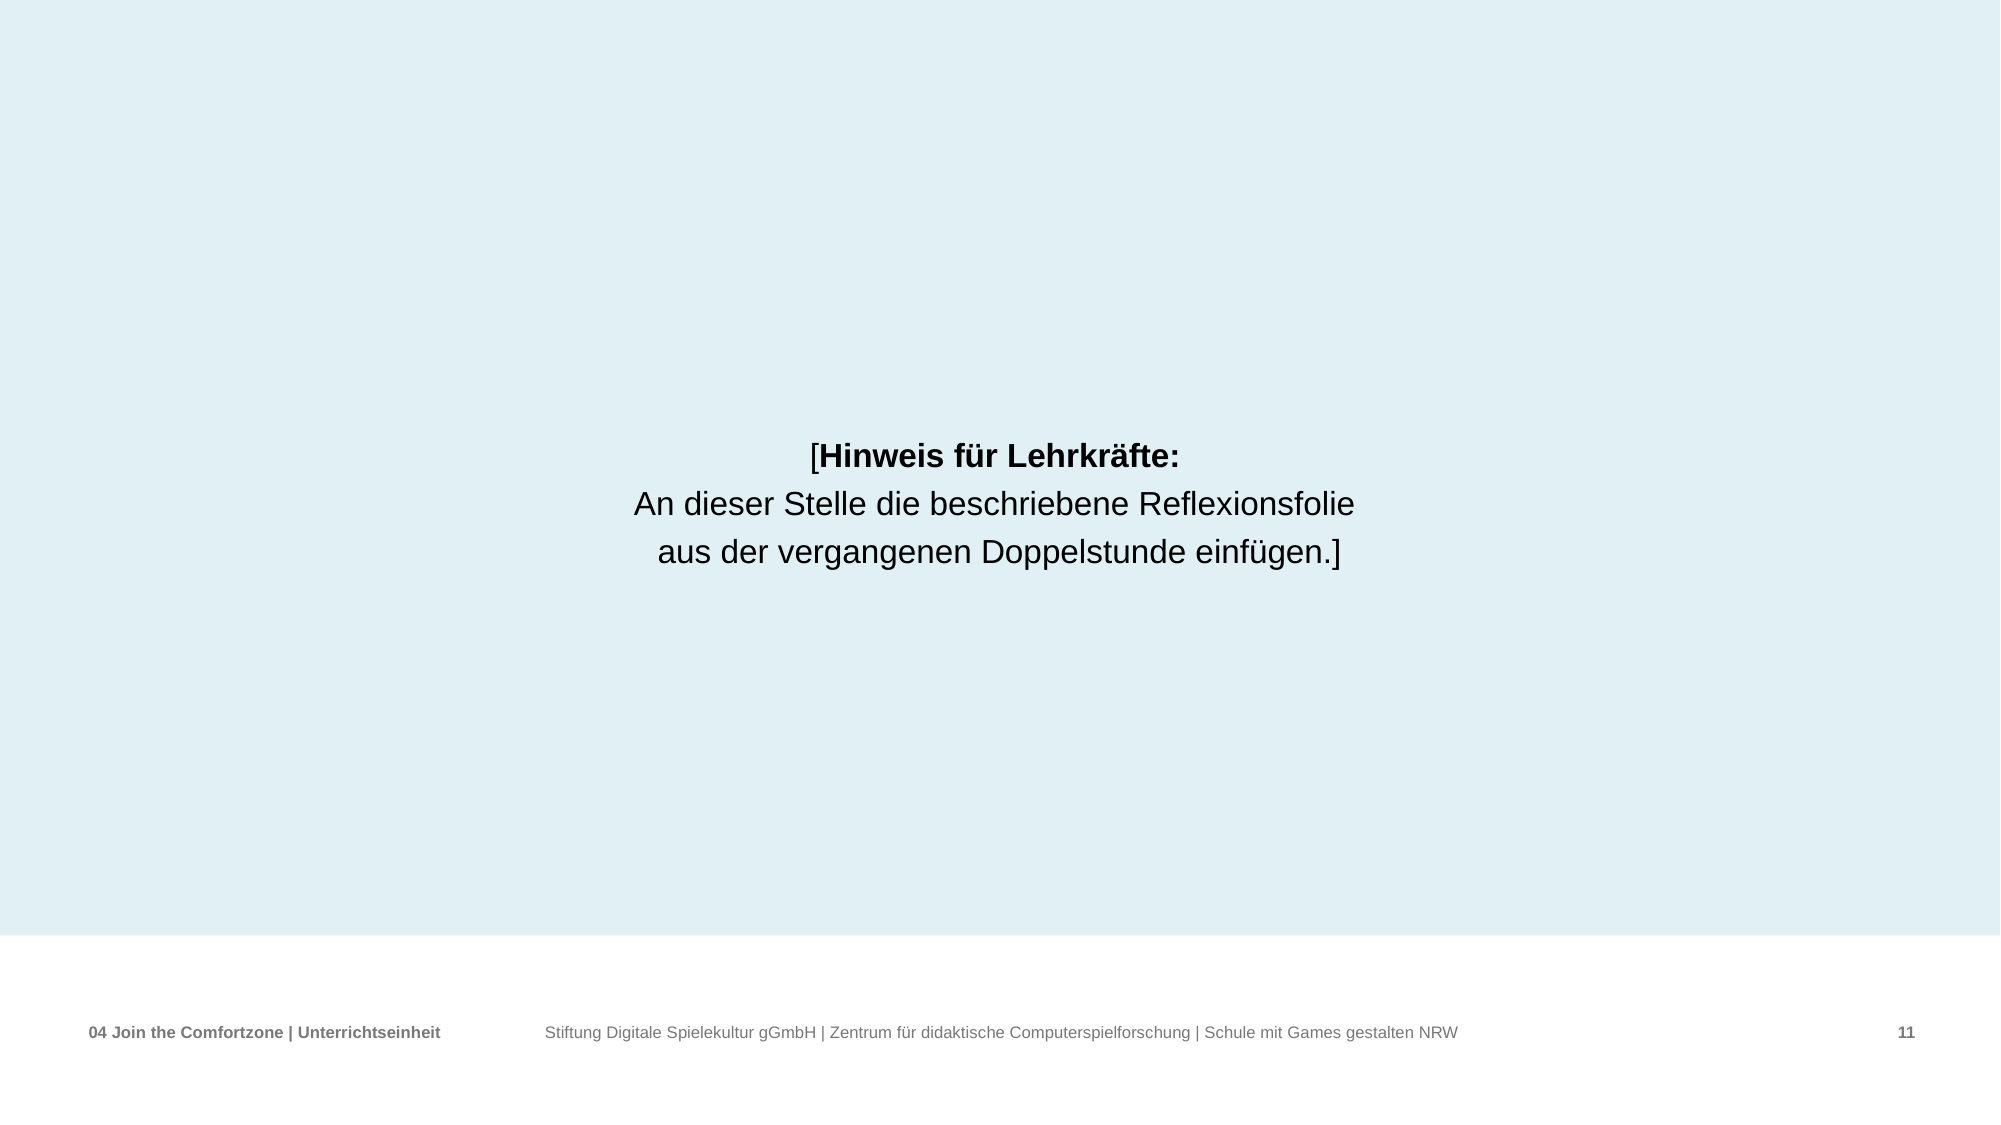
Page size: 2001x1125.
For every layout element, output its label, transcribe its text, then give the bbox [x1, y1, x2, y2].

footer 04 Join the Comfortzone | Unterrichtseinheit [88, 1021, 473, 1081]
text_box [Hinweis für Lehrkräfte: An dieser Stelle die beschriebene Reflexionsfolie aus der vergangenen Doppelstunde einfügen.] [619, 419, 1381, 626]
slide_number 11 [1820, 1021, 1916, 1081]
